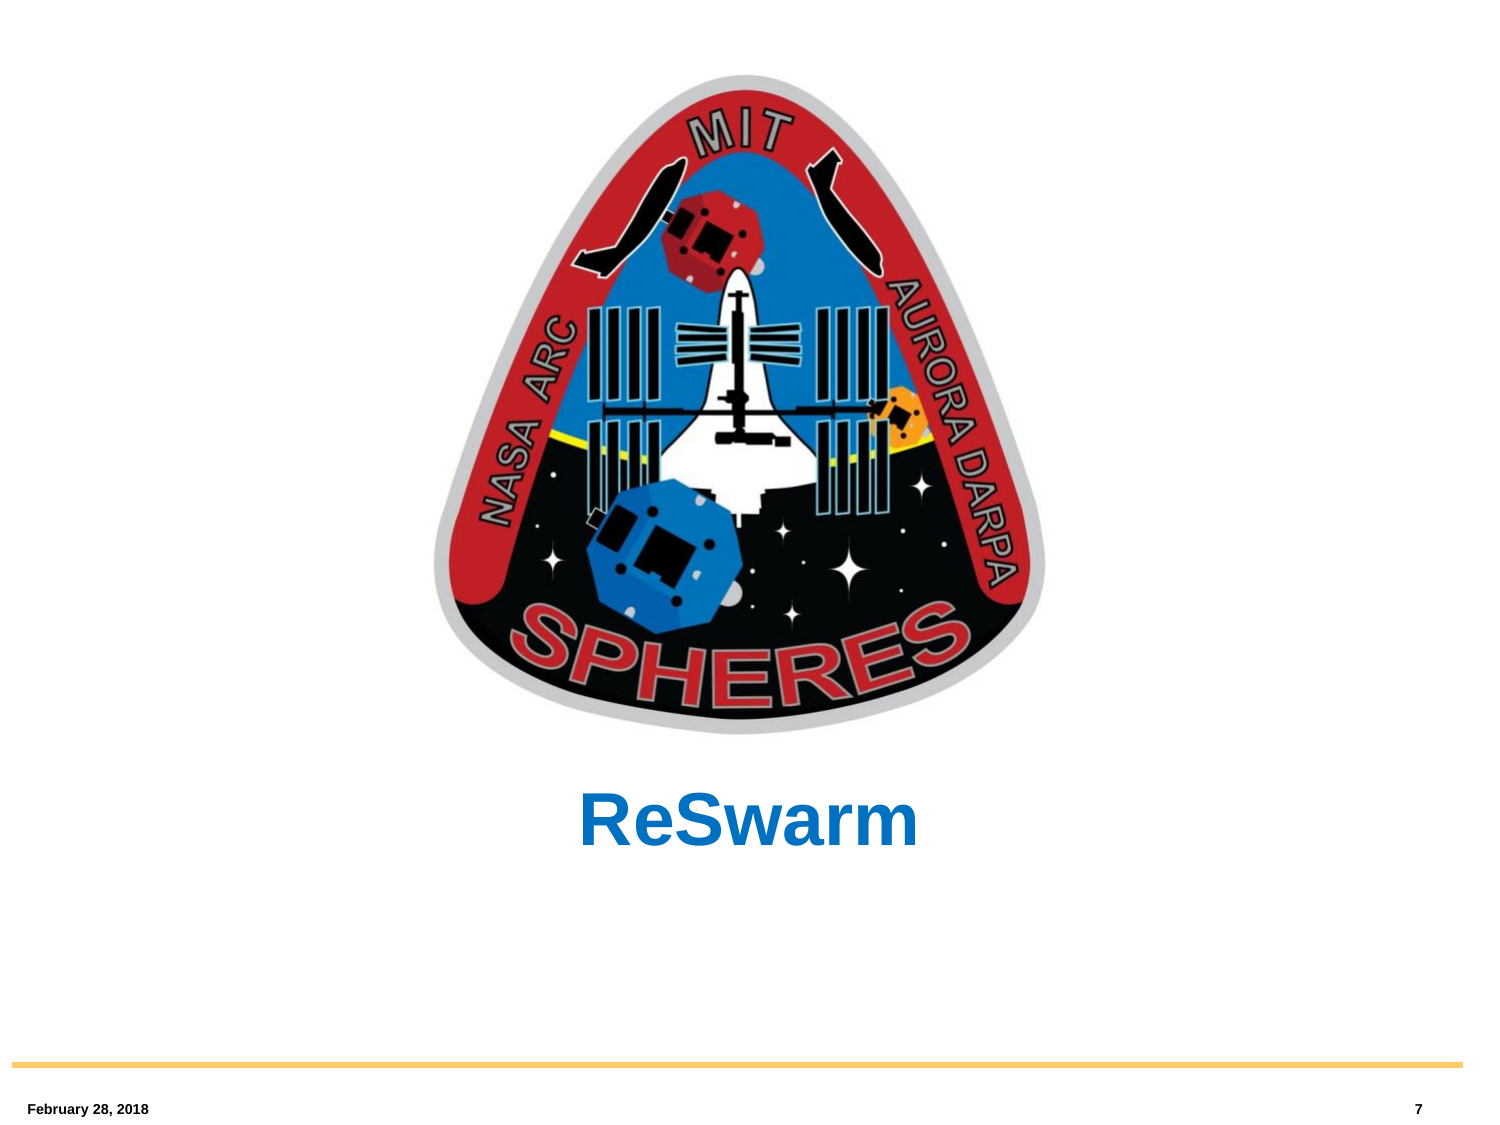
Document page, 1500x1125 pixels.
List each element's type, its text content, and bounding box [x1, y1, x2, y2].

subtitle ReSwarm [224, 762, 1276, 926]
picture [0, 0, 1500, 738]
